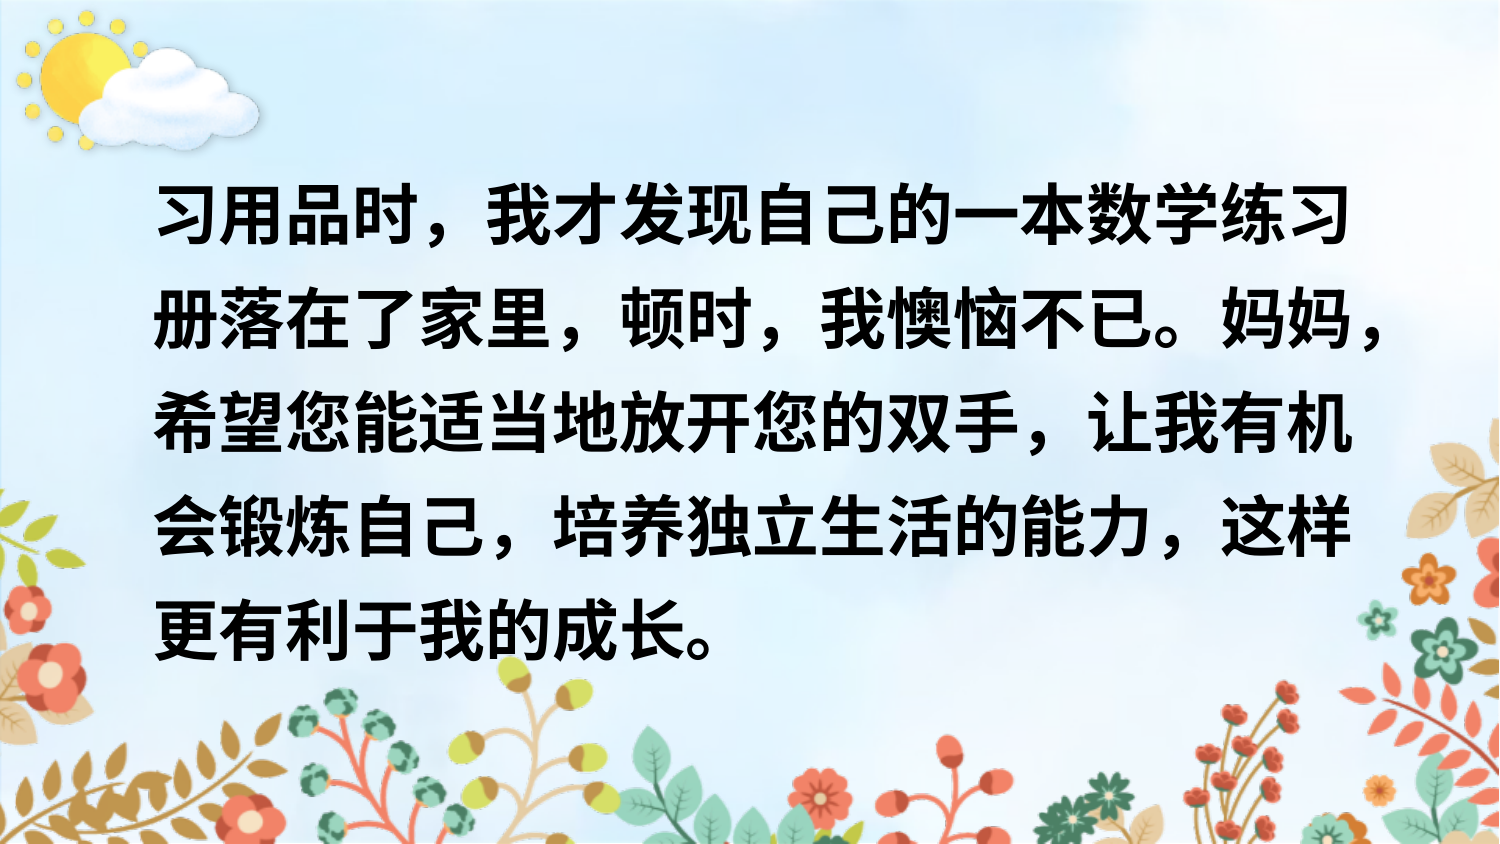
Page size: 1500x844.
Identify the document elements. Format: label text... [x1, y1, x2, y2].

picture [0, 0, 1500, 844]
text_box 习用品时，我才发现自己的一本数学练习册落在了家里，顿时，我懊恼不已。妈妈，希望您能适当地放开您的双手，让我有机会锻炼自己，培养独立生活的能力，这样更有利于我的成长。 [137, 141, 1376, 677]
